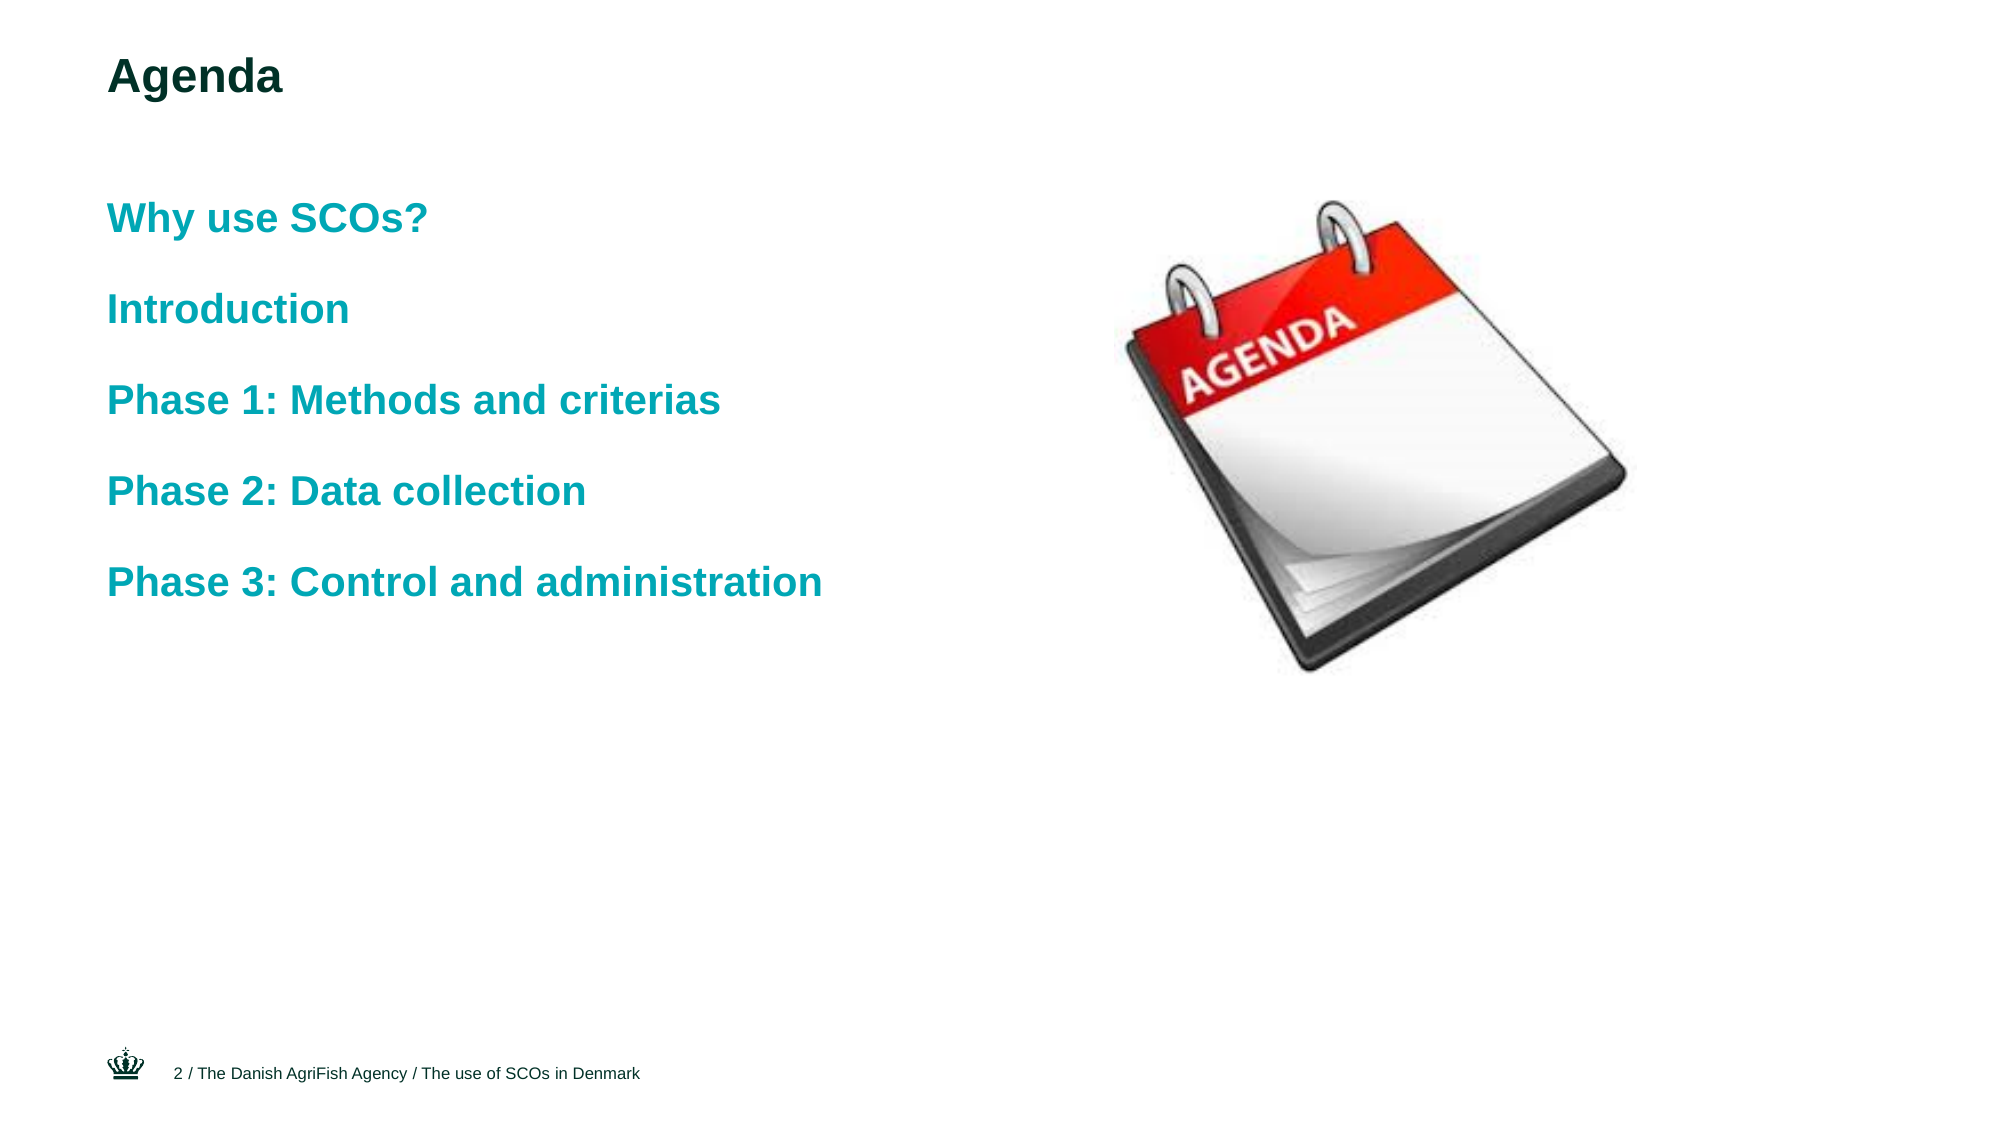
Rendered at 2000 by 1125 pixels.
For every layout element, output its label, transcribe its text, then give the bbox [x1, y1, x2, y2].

slide_number 2 [134, 1049, 184, 1083]
list Why use SCOs? Introduction Phase 1: Methods and criterias Phase 2: Data collection Phase 3: Control and administration [106, 196, 1893, 998]
picture [1114, 183, 1637, 685]
title Agenda [106, 51, 1893, 128]
footer / The Danish AgriFish Agency / The use of SCOs in Denmark [188, 1049, 1116, 1083]
